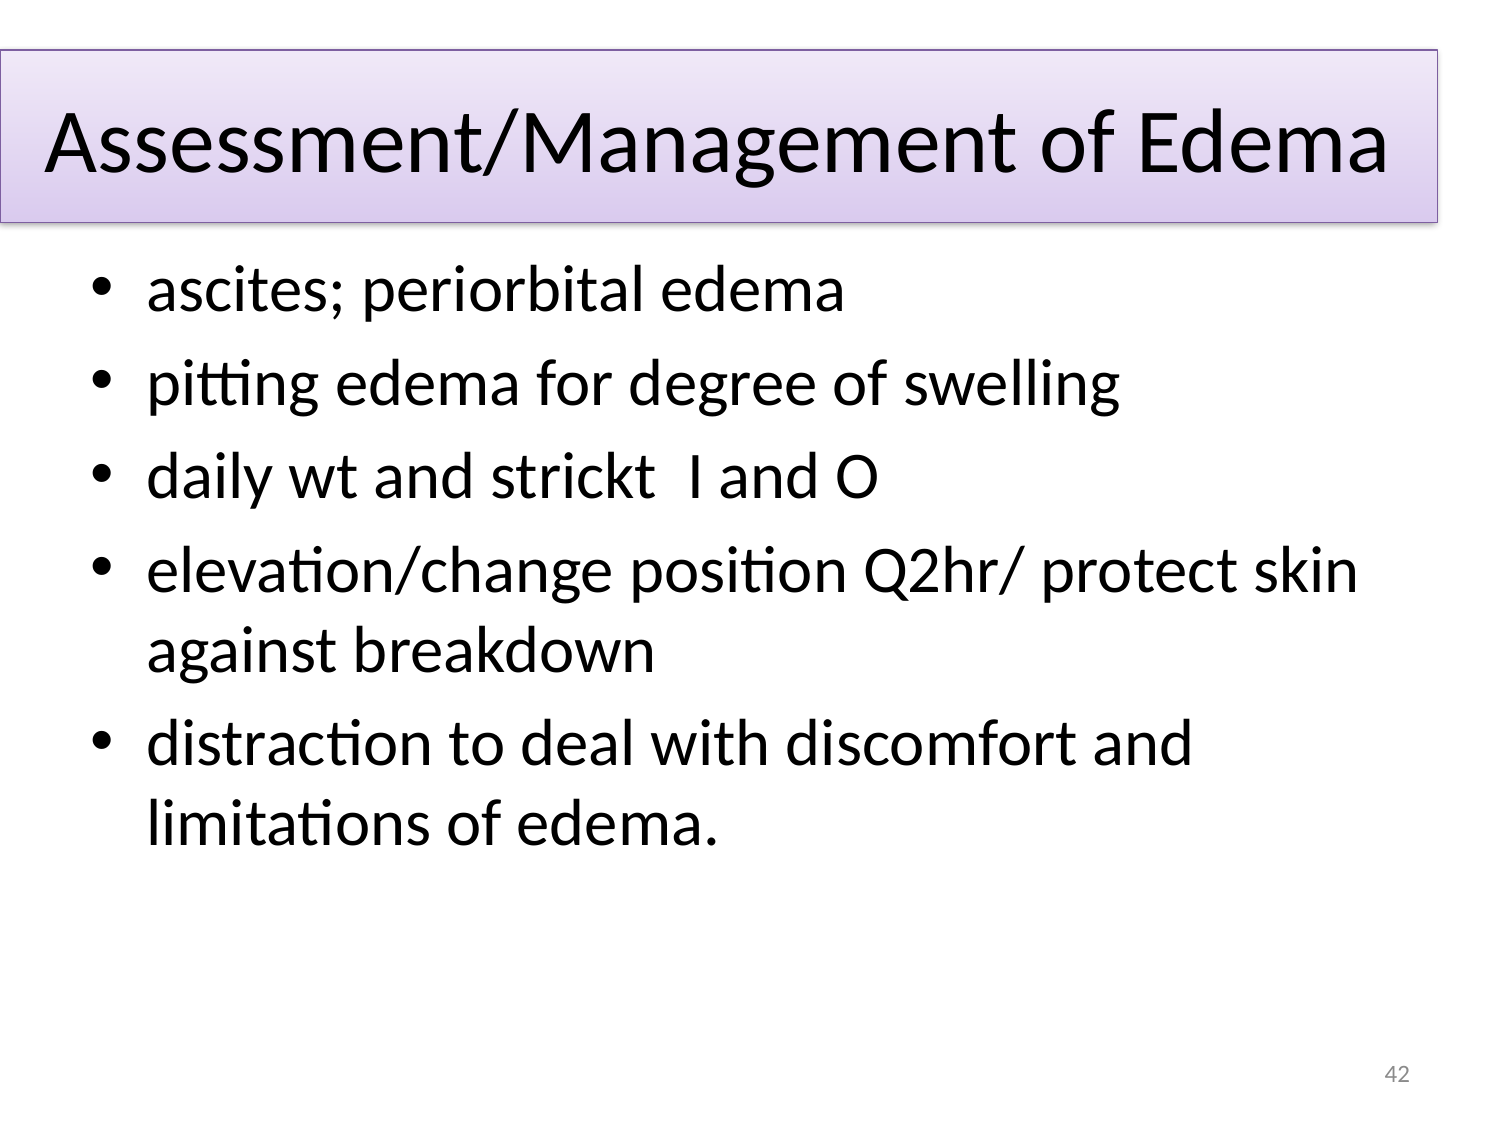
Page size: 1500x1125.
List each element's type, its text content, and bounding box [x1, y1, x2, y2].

list ascites; periorbital edema pitting edema for degree of swelling daily wt and strickt I and O elevation/change position Q2hr/ protect skin against breakdown distraction to deal with discomfort and limitations of edema. [75, 237, 1425, 975]
slide_number 42 [1074, 1042, 1425, 1103]
title Assessment/Management of Edema [0, 49, 1438, 223]
